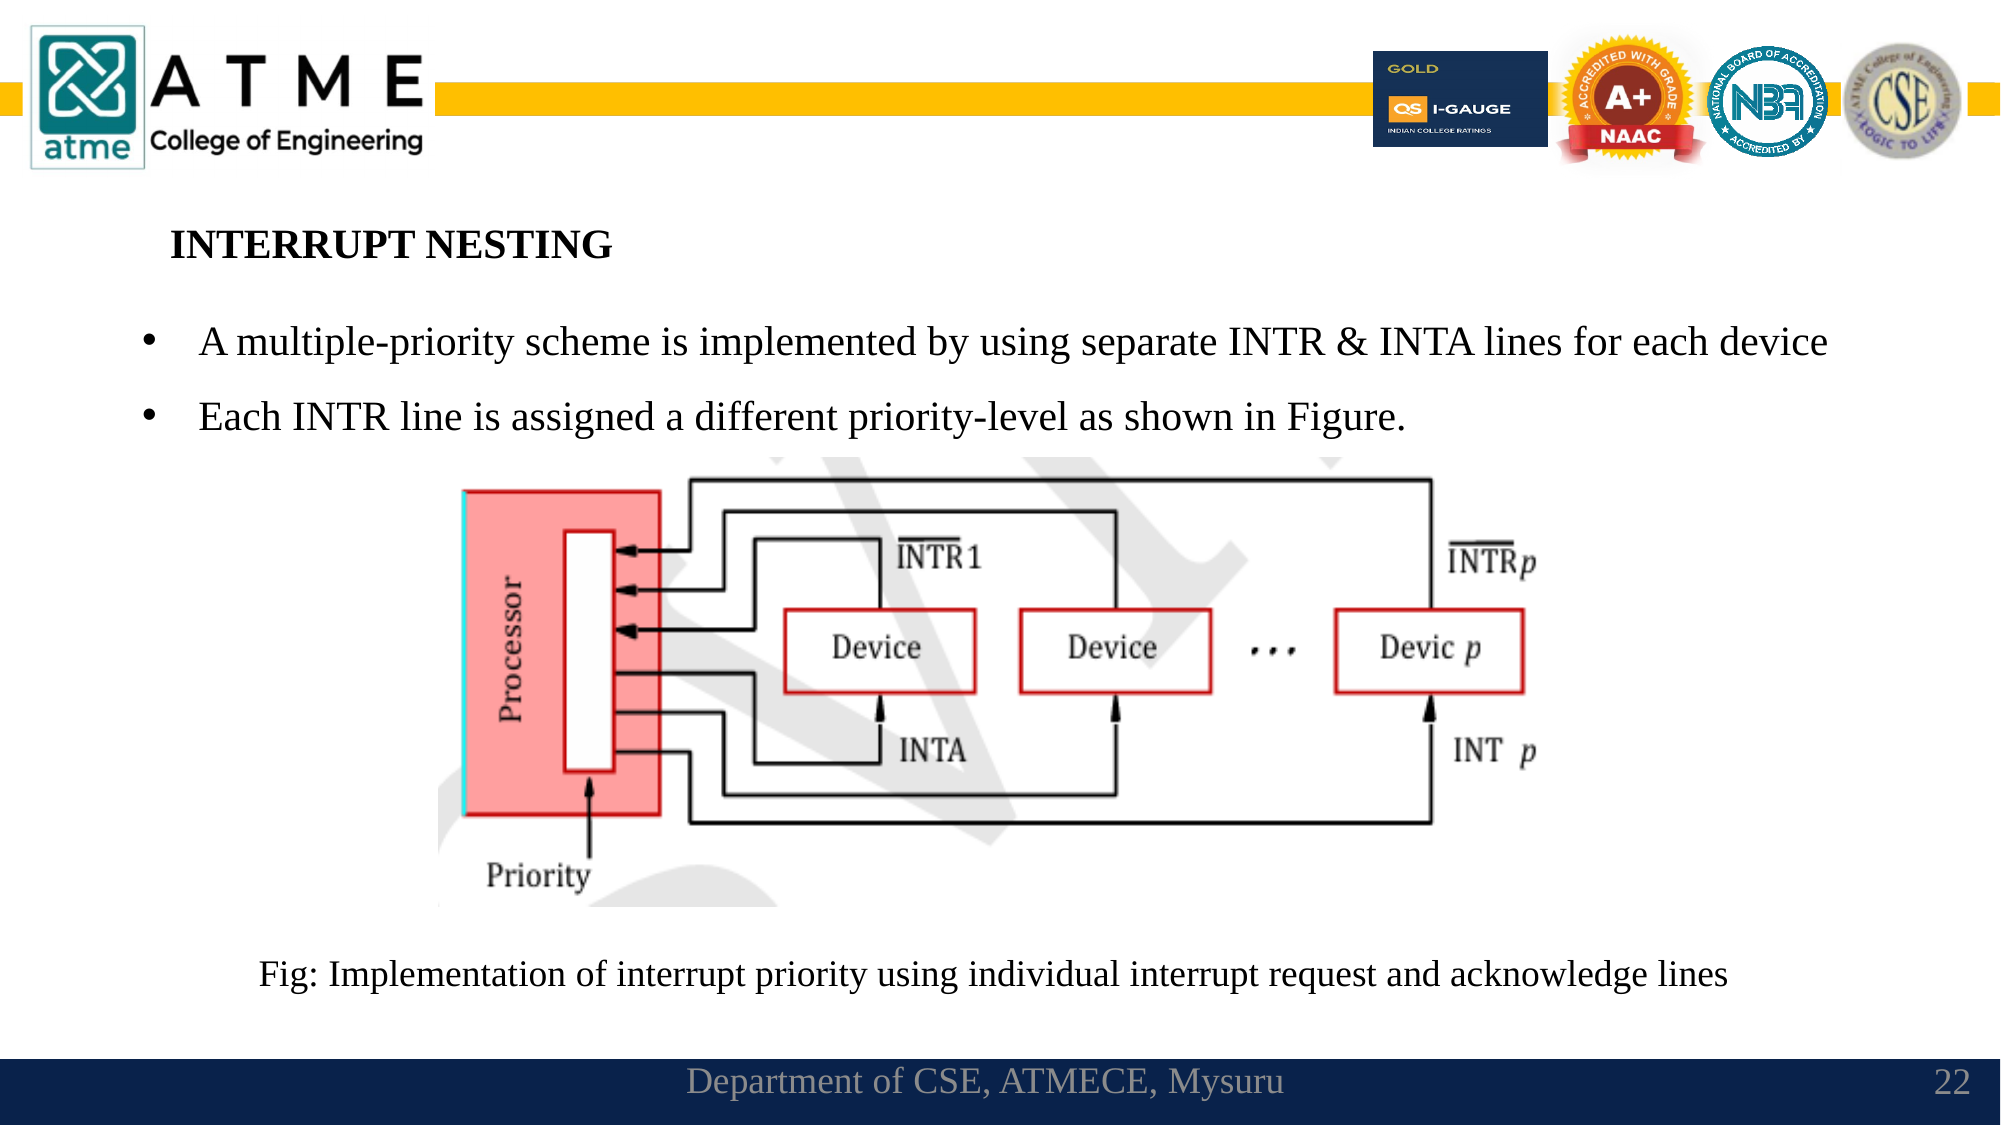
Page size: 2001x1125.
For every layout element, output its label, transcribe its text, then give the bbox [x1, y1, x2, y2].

footer Department of CSE, ATMECE, Mysuru [501, 1056, 1470, 1102]
picture [22, 15, 435, 178]
picture [0, 1059, 2001, 1125]
picture [1373, 20, 1828, 180]
text_box INTERRUPT NESTING [155, 209, 1164, 275]
picture [1840, 26, 1968, 176]
picture [437, 456, 1563, 908]
slide_number 22 [1511, 1057, 1972, 1103]
text_box A multiple-priority scheme is implemented by using separate INTR & INTA lines for each device Each INTR line is assigned a different priority-level as shown in Figure. [127, 281, 1873, 447]
text_box Fig: Implementation of interrupt priority using individual interrupt request and acknowledge lines [243, 941, 1828, 1002]
